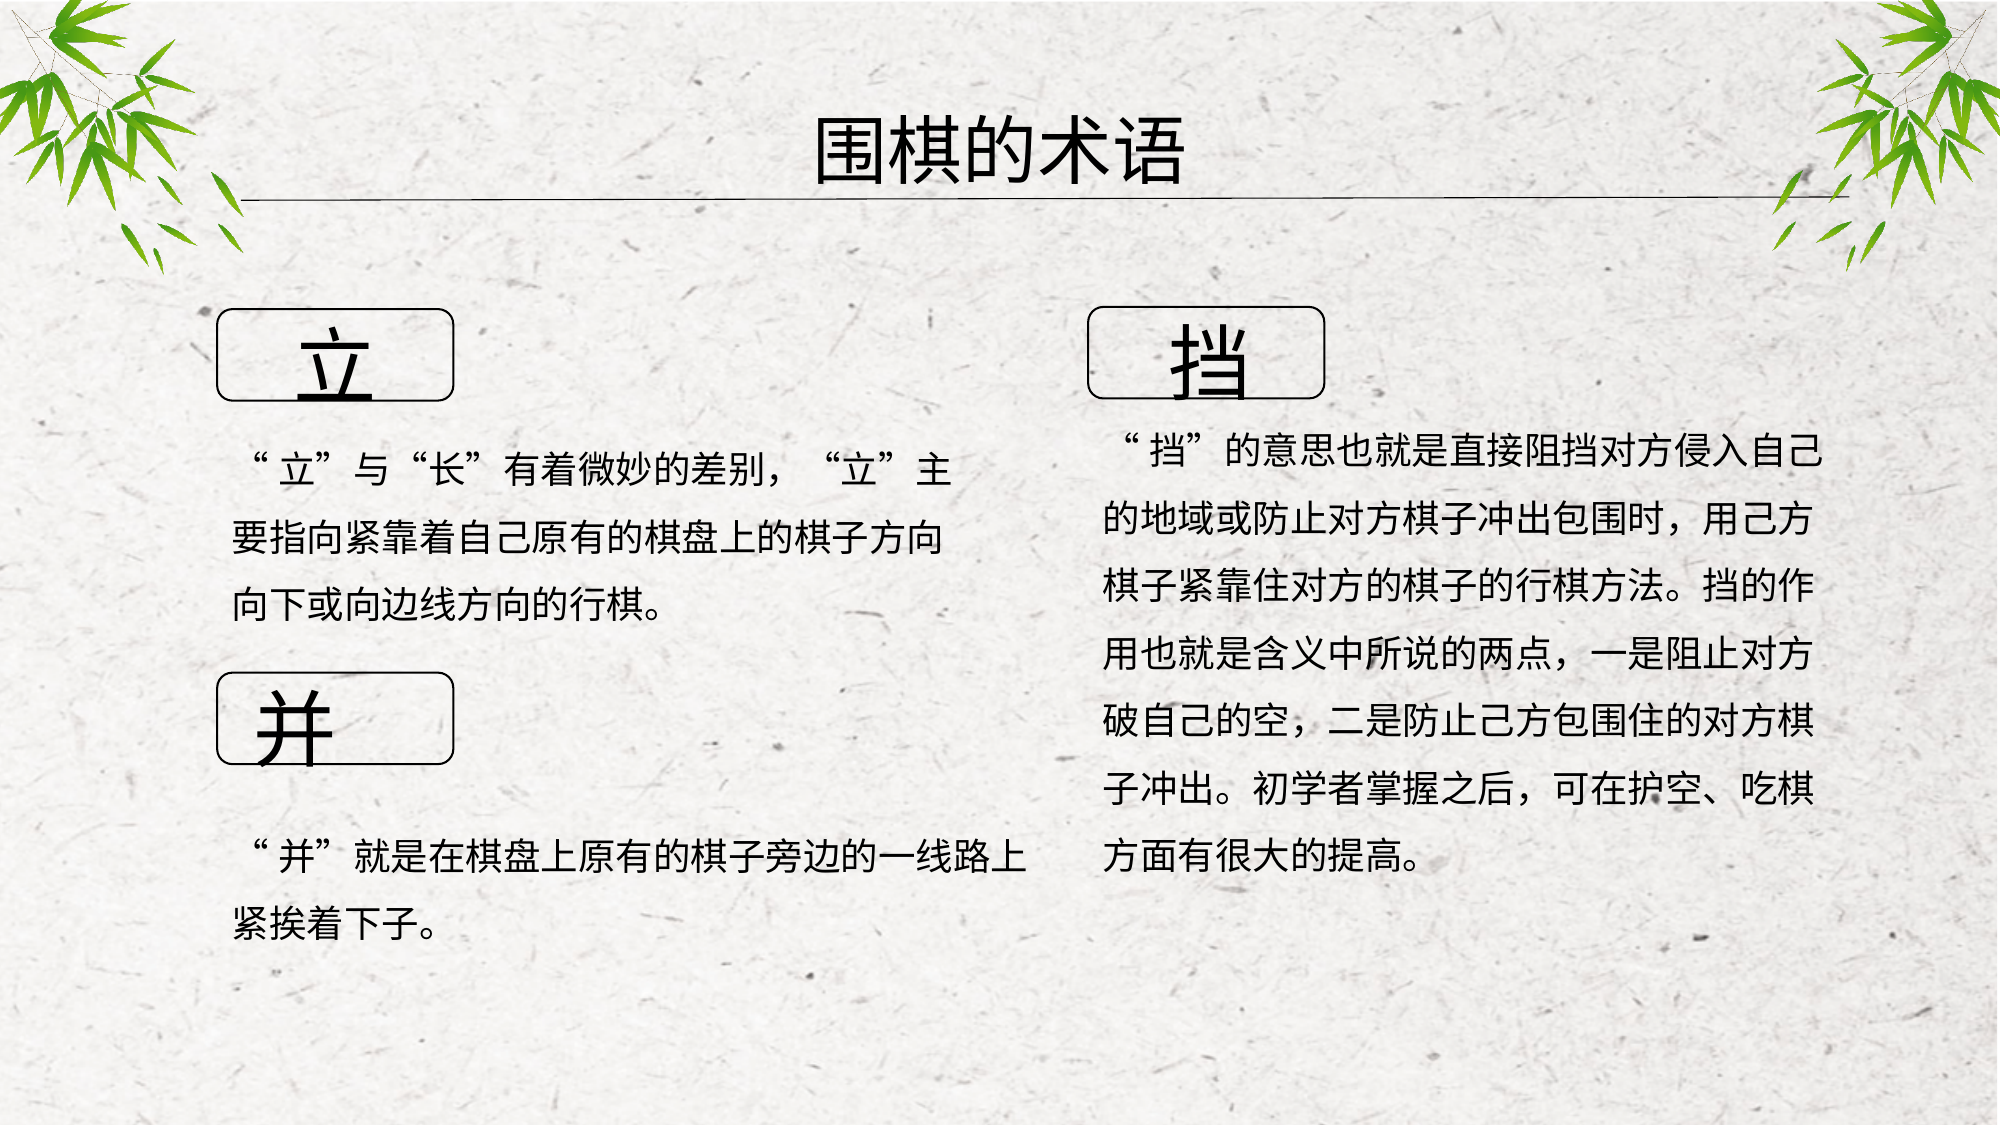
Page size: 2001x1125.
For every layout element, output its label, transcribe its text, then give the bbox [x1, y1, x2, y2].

text_box 并 [238, 669, 352, 785]
text_box [352, 671, 455, 766]
text_box [216, 671, 238, 766]
text_box “立”与“长”有着微妙的差别，“立”主要指向紧靠着自己原有的棋盘上的棋子方向向下或向边线方向的行棋。 [217, 416, 995, 634]
text_box 围棋的术语 [797, 96, 1203, 196]
text_box “并”就是在棋盘上原有的棋子旁边的一线路上紧挨着下子。 [217, 803, 1045, 953]
picture [0, 0, 2000, 1125]
text_box [216, 308, 278, 402]
text_box [1267, 305, 1326, 397]
text_box [1087, 305, 1153, 397]
text_box 挡 [1153, 303, 1267, 397]
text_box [240, 196, 1721, 201]
text_box [392, 308, 455, 402]
text_box “挡”的意思也就是直接阻挡对方侵入自己的地域或防止对方棋子冲出包围时，用己方棋子紧靠住对方的棋子的行棋方法。挡的作用也就是含义中所说的两点，一是阻止对方破自己的空，二是防止己方包围住的对方棋子冲出。初学者掌握之后，可在护空、吃棋方面有很大的提高。 [1088, 397, 1850, 885]
text_box 立 [278, 306, 392, 416]
